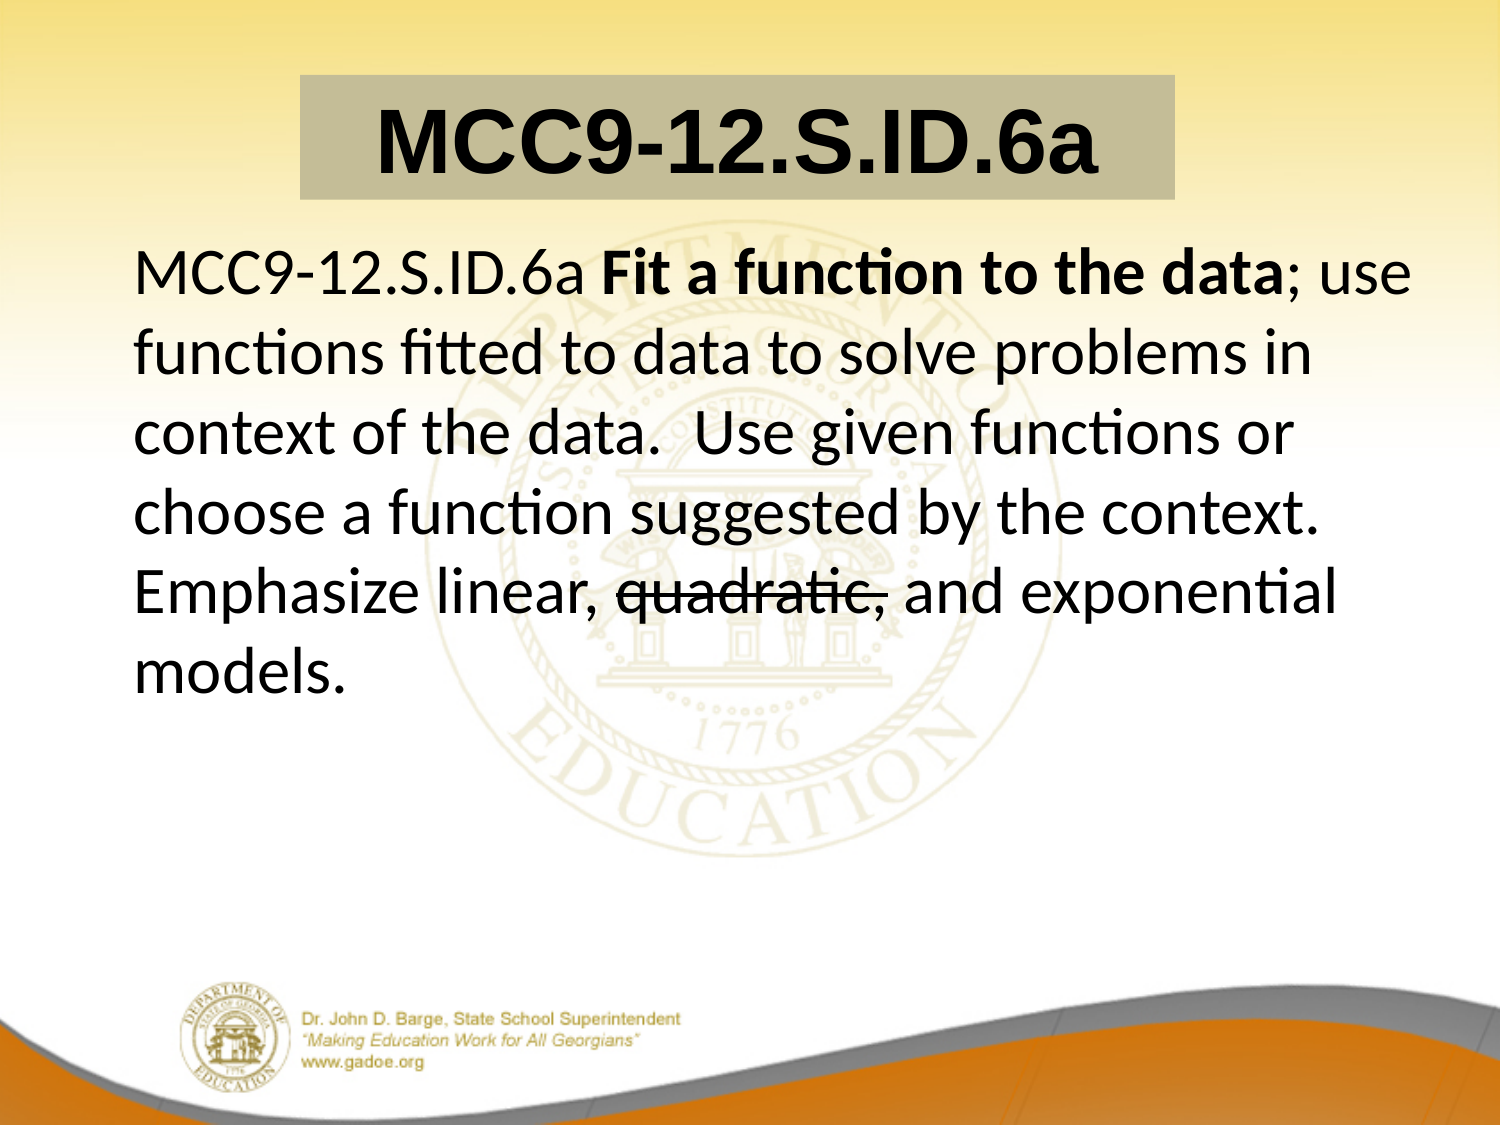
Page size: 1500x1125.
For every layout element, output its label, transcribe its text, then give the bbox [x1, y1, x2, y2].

text_box MCC9-12.S.ID.6a [300, 74, 1175, 200]
picture [0, 0, 1500, 1125]
list MCC9-12.S.ID.6a Fit a function to the data; use functions fitted to data to solve problems in context of the data. Use given functions or choose a function suggested by the context. Emphasize linear, quadratic, and exponential models. [62, 219, 1451, 1101]
